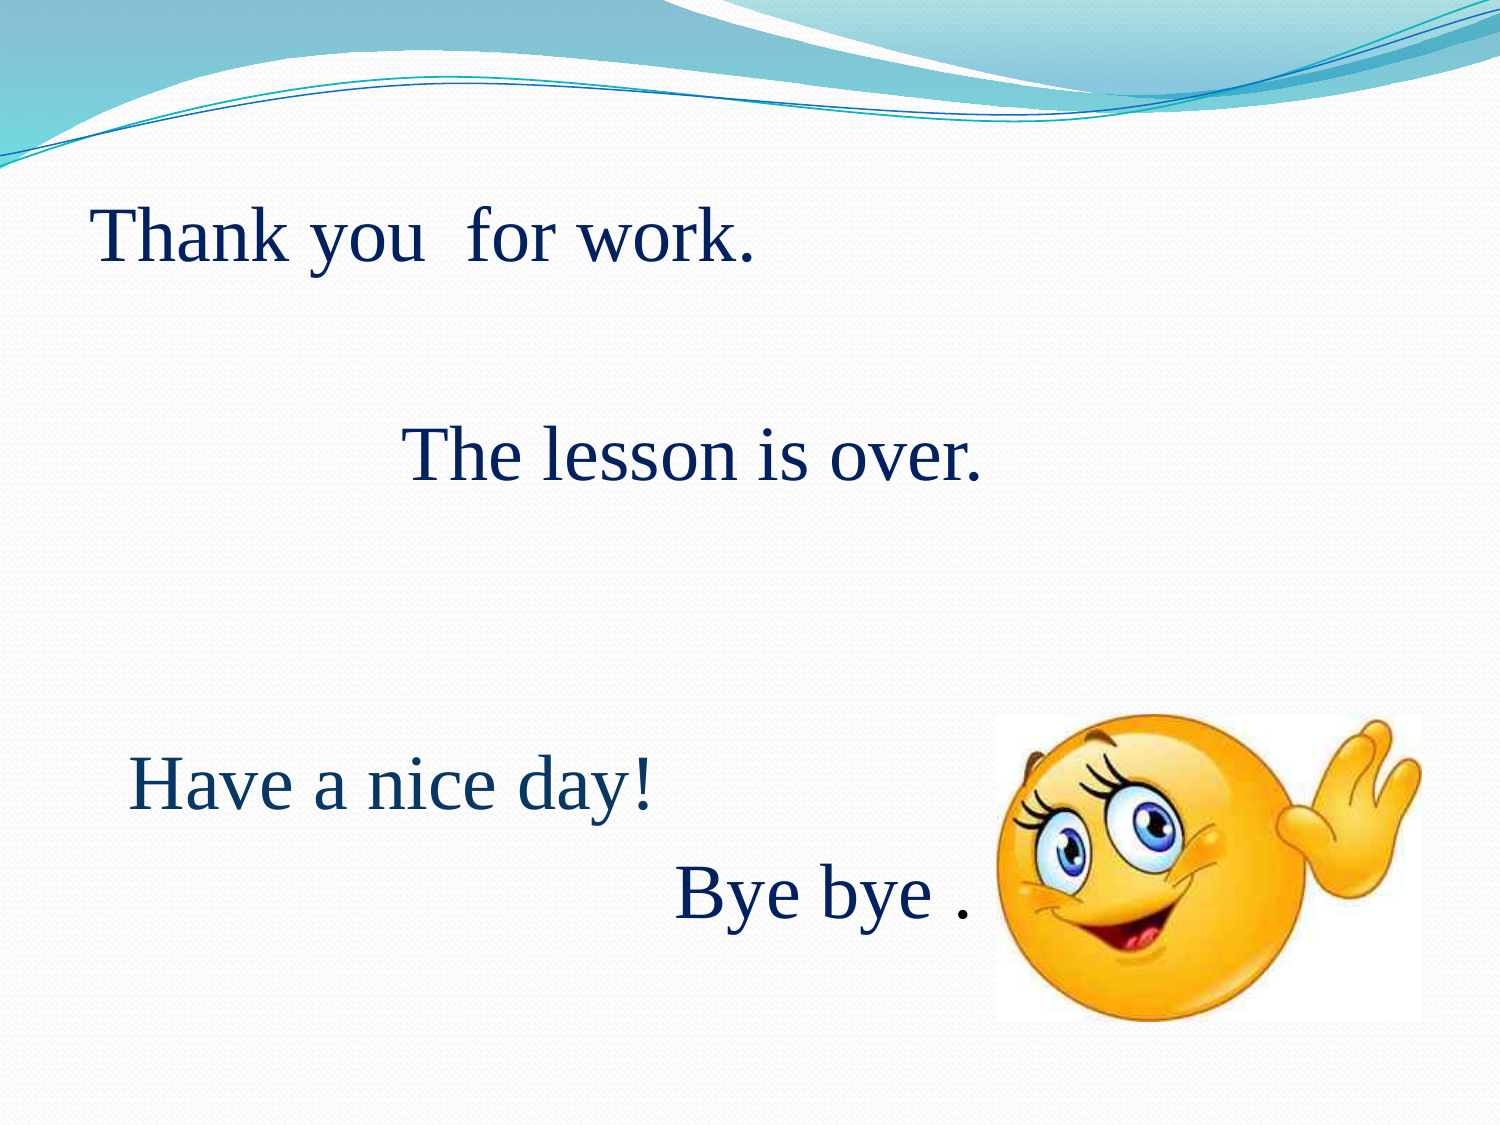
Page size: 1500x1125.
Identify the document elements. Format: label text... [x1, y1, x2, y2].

picture [995, 714, 1423, 1022]
list Thank you for work. The lesson is over. Have a nice day! Bye bye . [75, 175, 1425, 1038]
